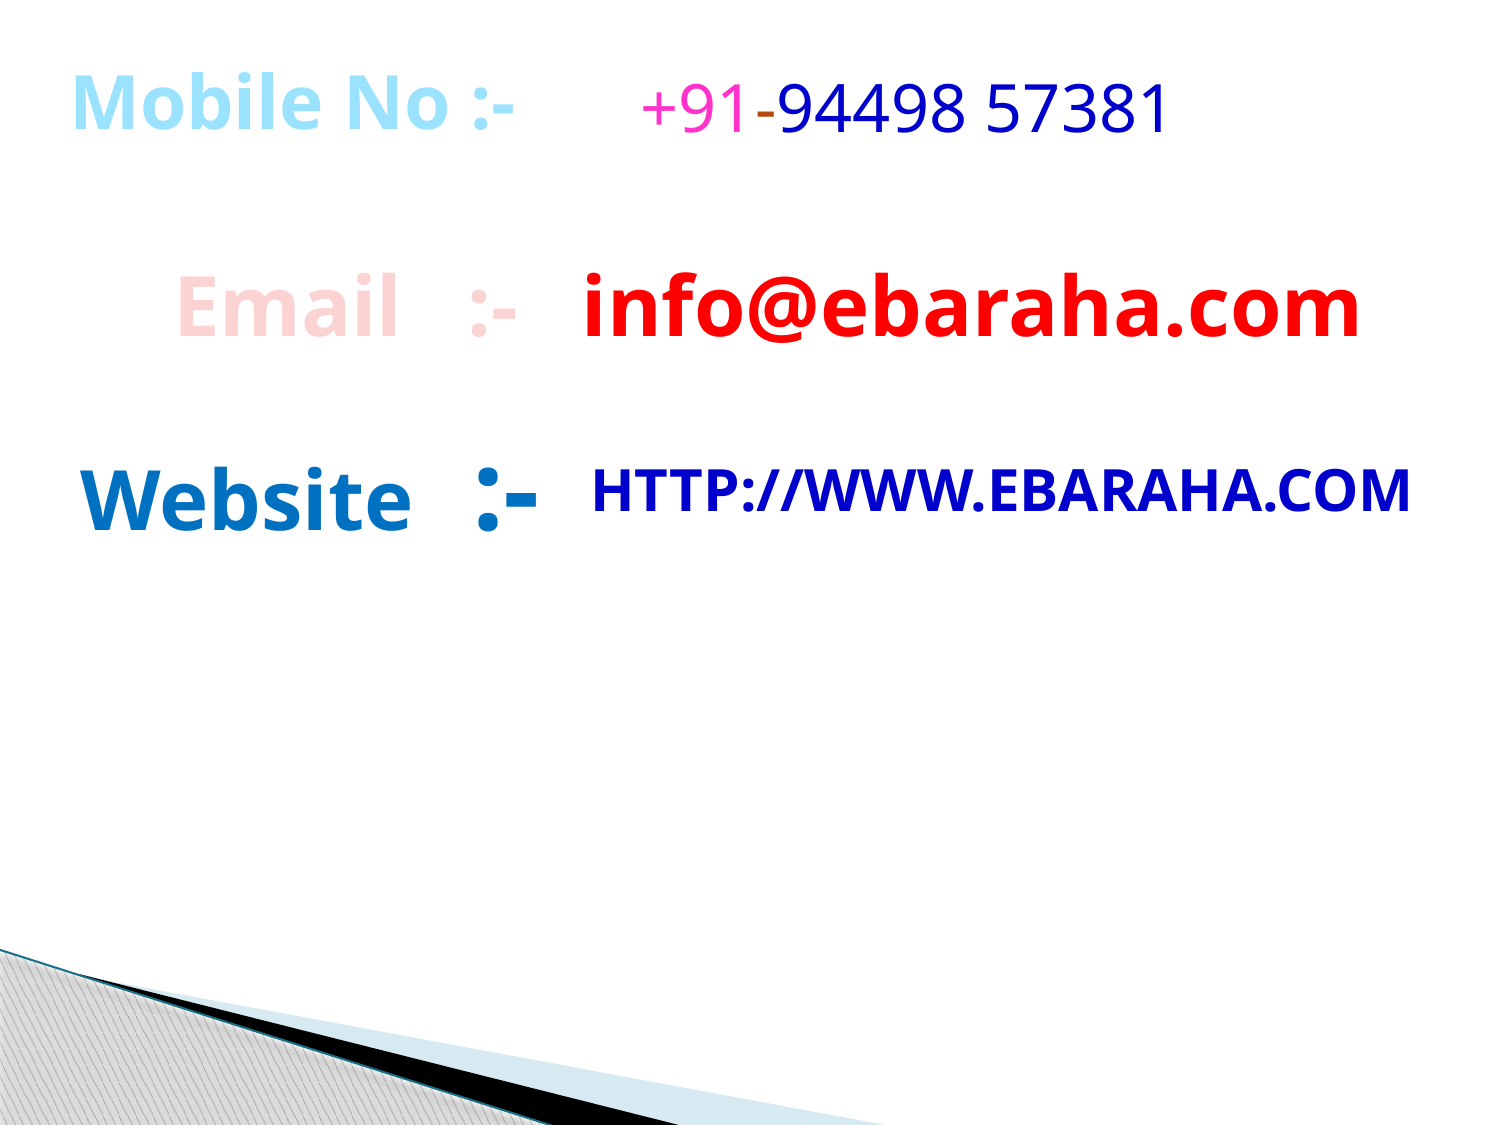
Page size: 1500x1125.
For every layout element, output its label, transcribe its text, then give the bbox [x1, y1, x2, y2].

text_box Email :- [35, 246, 562, 362]
text_box info@ebaraha.com [562, 246, 1383, 362]
text_box Mobile No :- [46, 46, 539, 152]
text_box http://www.ebaraha.com [562, 445, 1442, 531]
text_box +91-94498 57381 [550, 58, 1266, 154]
text_box Website :- [0, 410, 622, 561]
